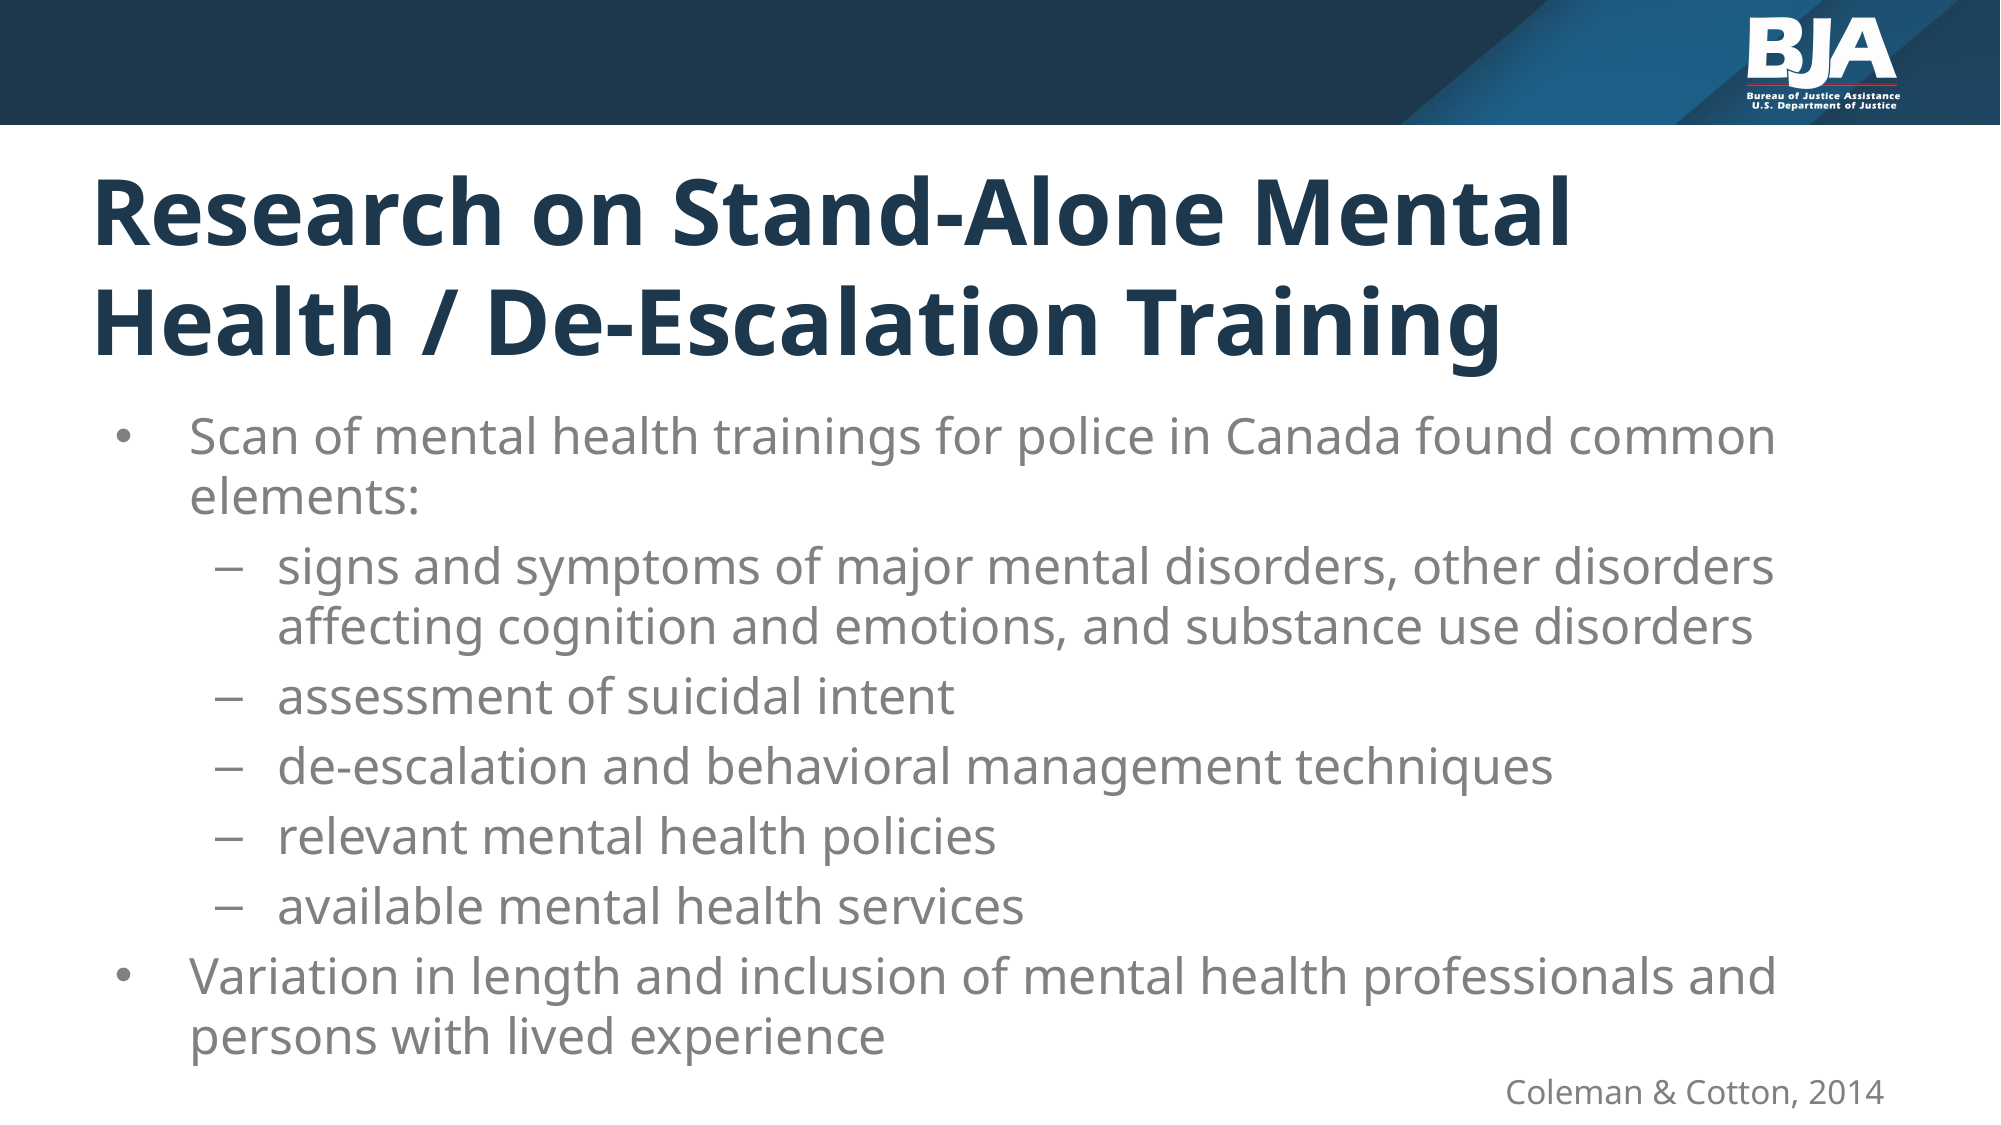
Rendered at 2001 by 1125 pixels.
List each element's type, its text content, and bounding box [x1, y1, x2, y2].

picture [0, 0, 2000, 125]
title Research on Stand-Alone Mental Health / De-Escalation Training [75, 170, 1900, 358]
list Scan of mental health trainings for police in Canada found common elements: signs and symptoms of major mental disorders, other disorders affecting cognition and emotions, and substance use disorders assessment of suicidal intent de-escalation and behavioral management techniques relevant mental health policies available mental health services Variation in length and inclusion of mental health professionals and persons with lived experience Coleman & Cotton, 2014 [99, 397, 1900, 1125]
